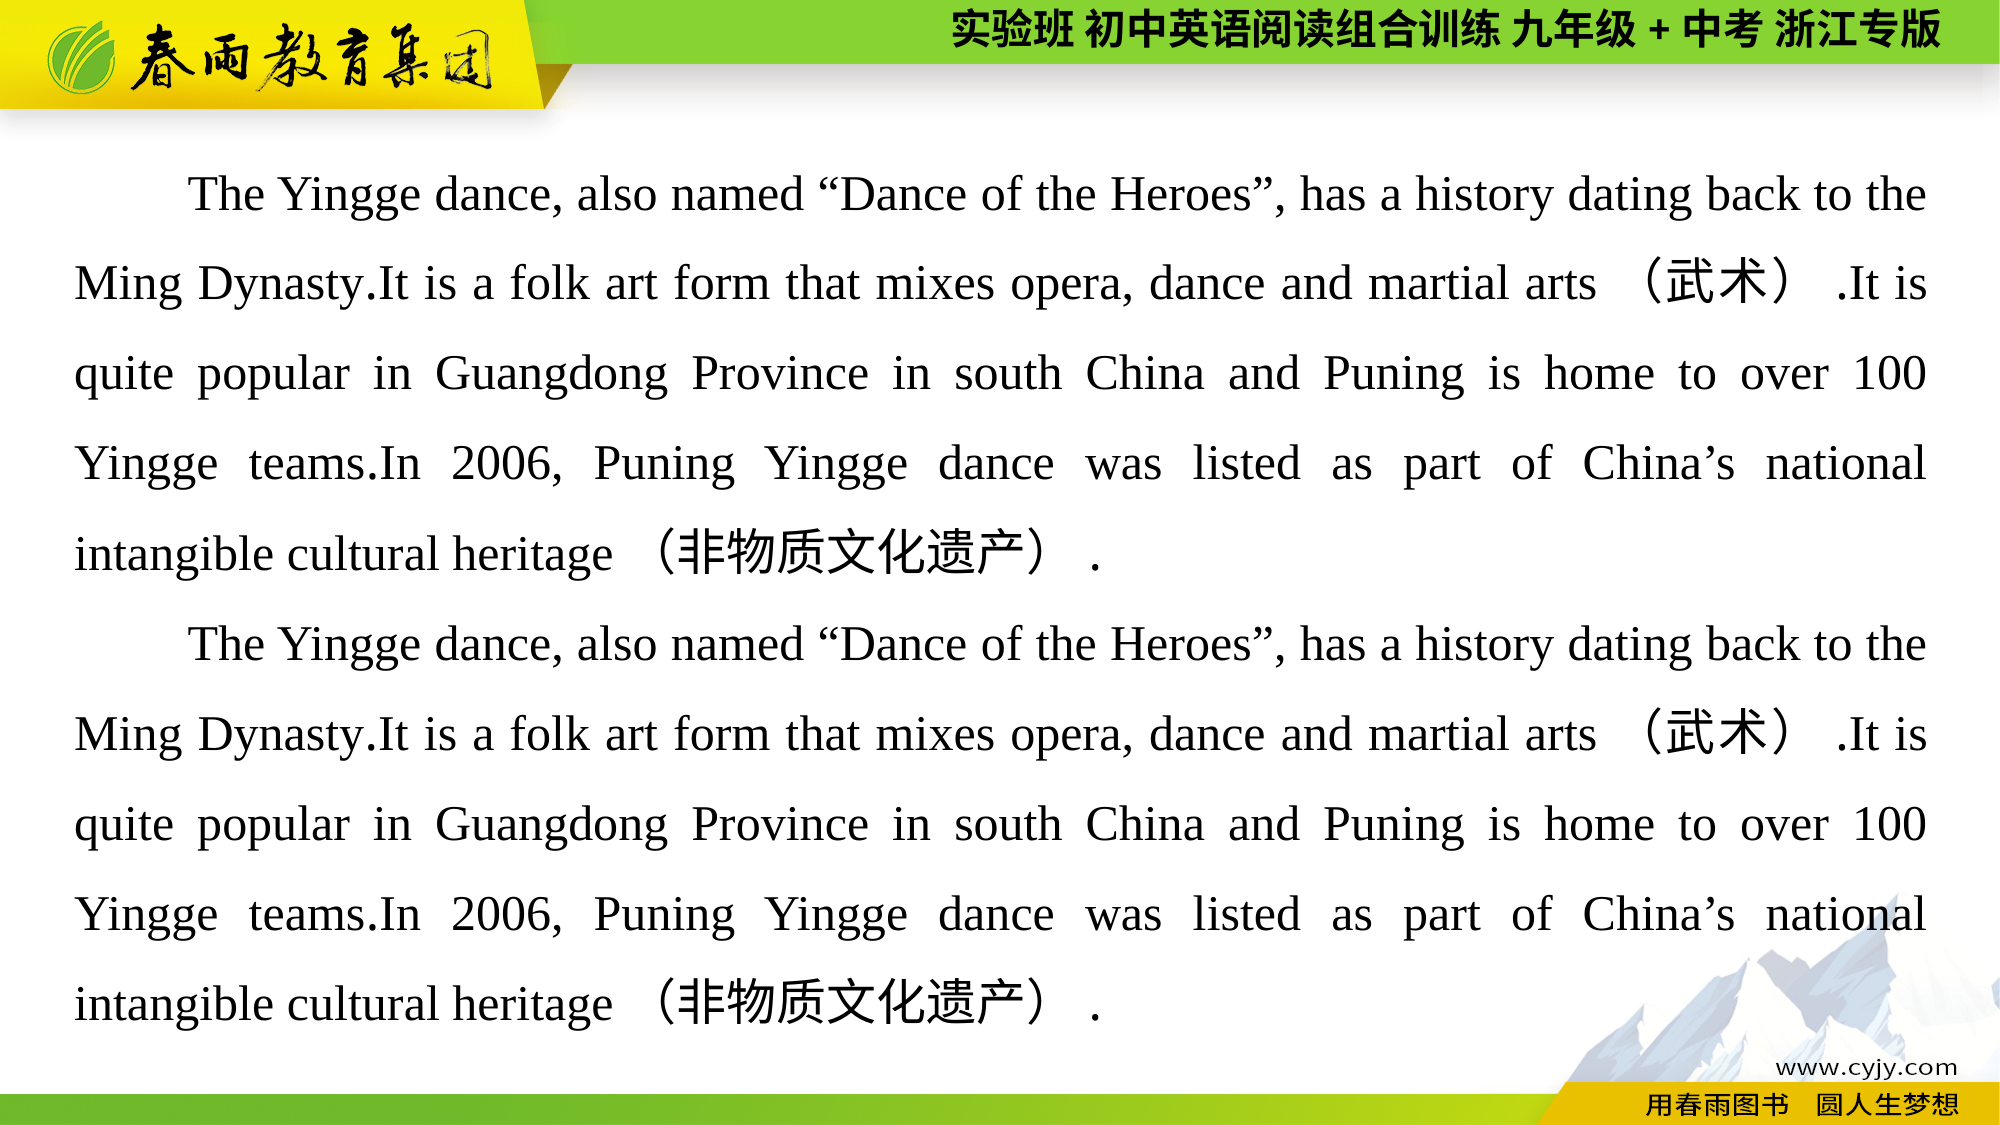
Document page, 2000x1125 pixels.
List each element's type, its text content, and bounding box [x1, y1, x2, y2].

picture [0, 0, 2000, 1125]
list The Yingge dance, also named “Dance of the Heroes”, has a history dating back to the Ming Dynasty.It is a folk art form that mixes opera, dance and martial arts（武术）.It is quite popular in Guangdong Province in south China and Puning is home to over 100 Yingge teams.In 2006, Puning Yingge dance was listed as part of China’s national intangible cultural heritage（非物质文化遗产）. The Yingge dance, also named “Dance of the Heroes”, has a history dating back to the Ming Dynasty.It is a folk art form that mixes opera, dance and martial arts（武术）.It is quite popular in Guangdong Province in south China and Puning is home to over 100 Yingge teams.In 2006, Puning Yingge dance was listed as part of China’s national intangible cultural heritage（非物质文化遗产）. [59, 122, 1944, 1047]
